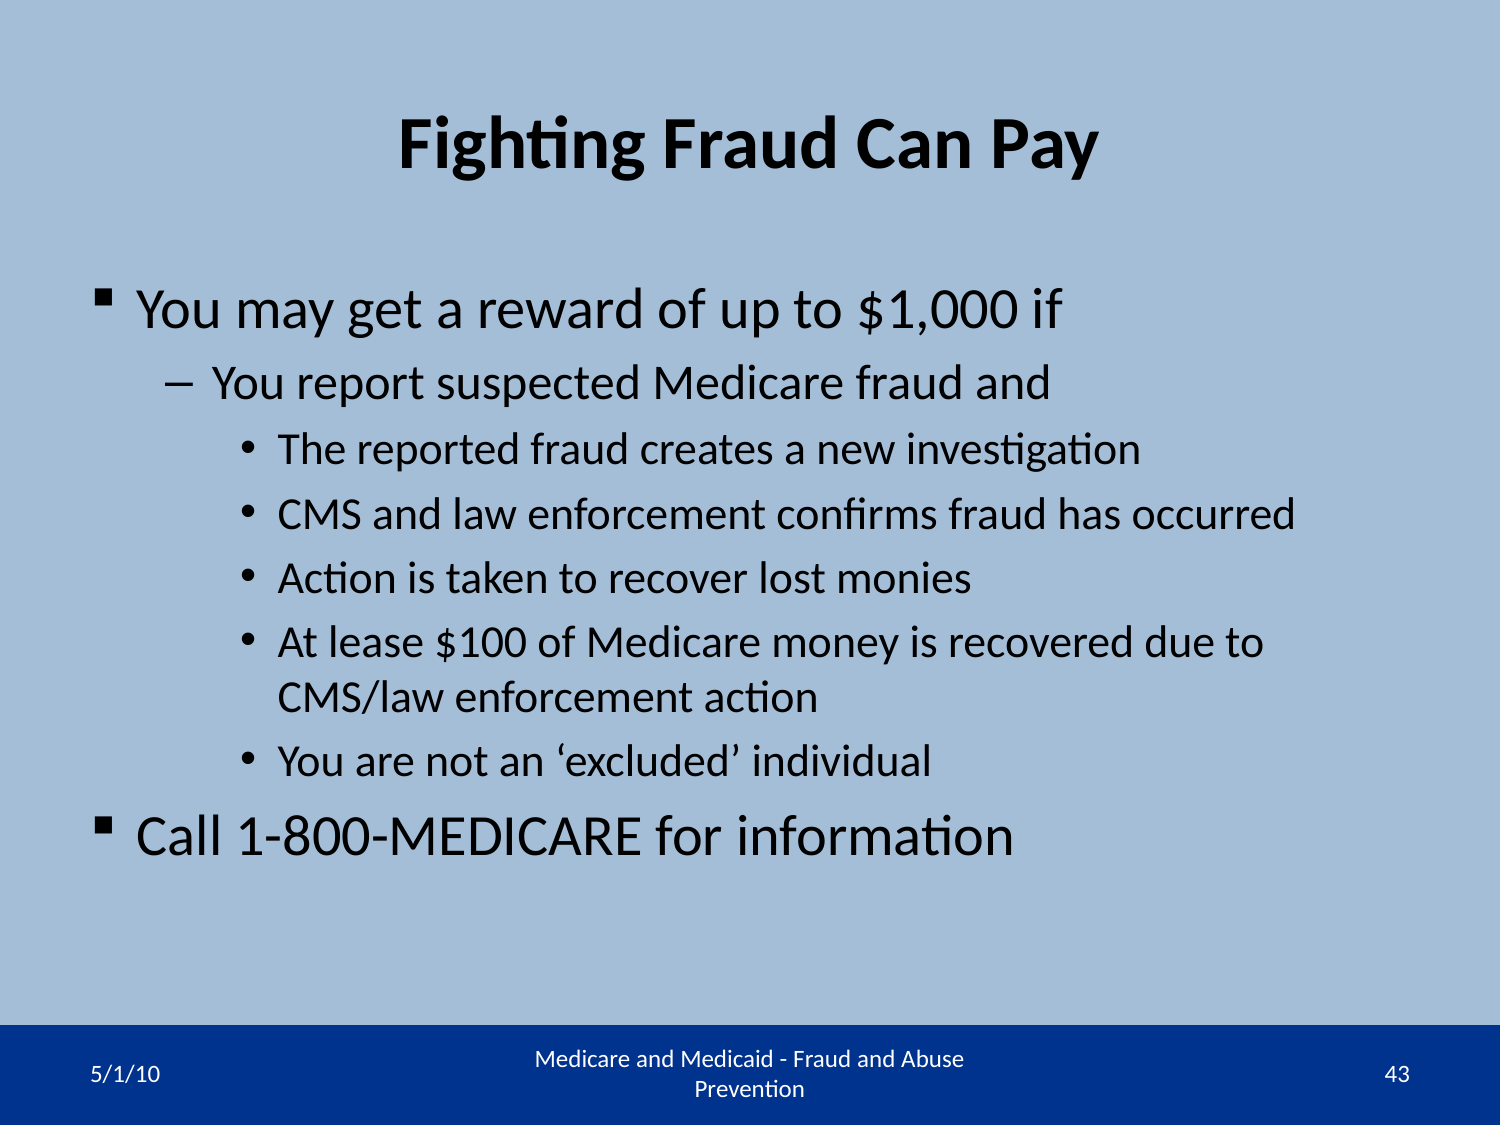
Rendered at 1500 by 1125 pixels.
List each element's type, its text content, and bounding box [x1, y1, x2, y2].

title Fighting Fraud Can Pay [74, 44, 1426, 233]
footer Medicare and Medicaid - Fraud and Abuse Prevention [462, 1042, 1038, 1103]
list You may get a reward of up to $1,000 if You report suspected Medicare fraud and The reported fraud creates a new investigation CMS and law enforcement confirms fraud has occurred Action is taken to recover lost monies At lease $100 of Medicare money is recovered due to CMS/law enforcement action You are not an ‘excluded’ individual Call 1-800-MEDICARE for information [74, 262, 1426, 1006]
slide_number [75, 1042, 425, 1103]
slide_number 43 [1074, 1042, 1425, 1103]
